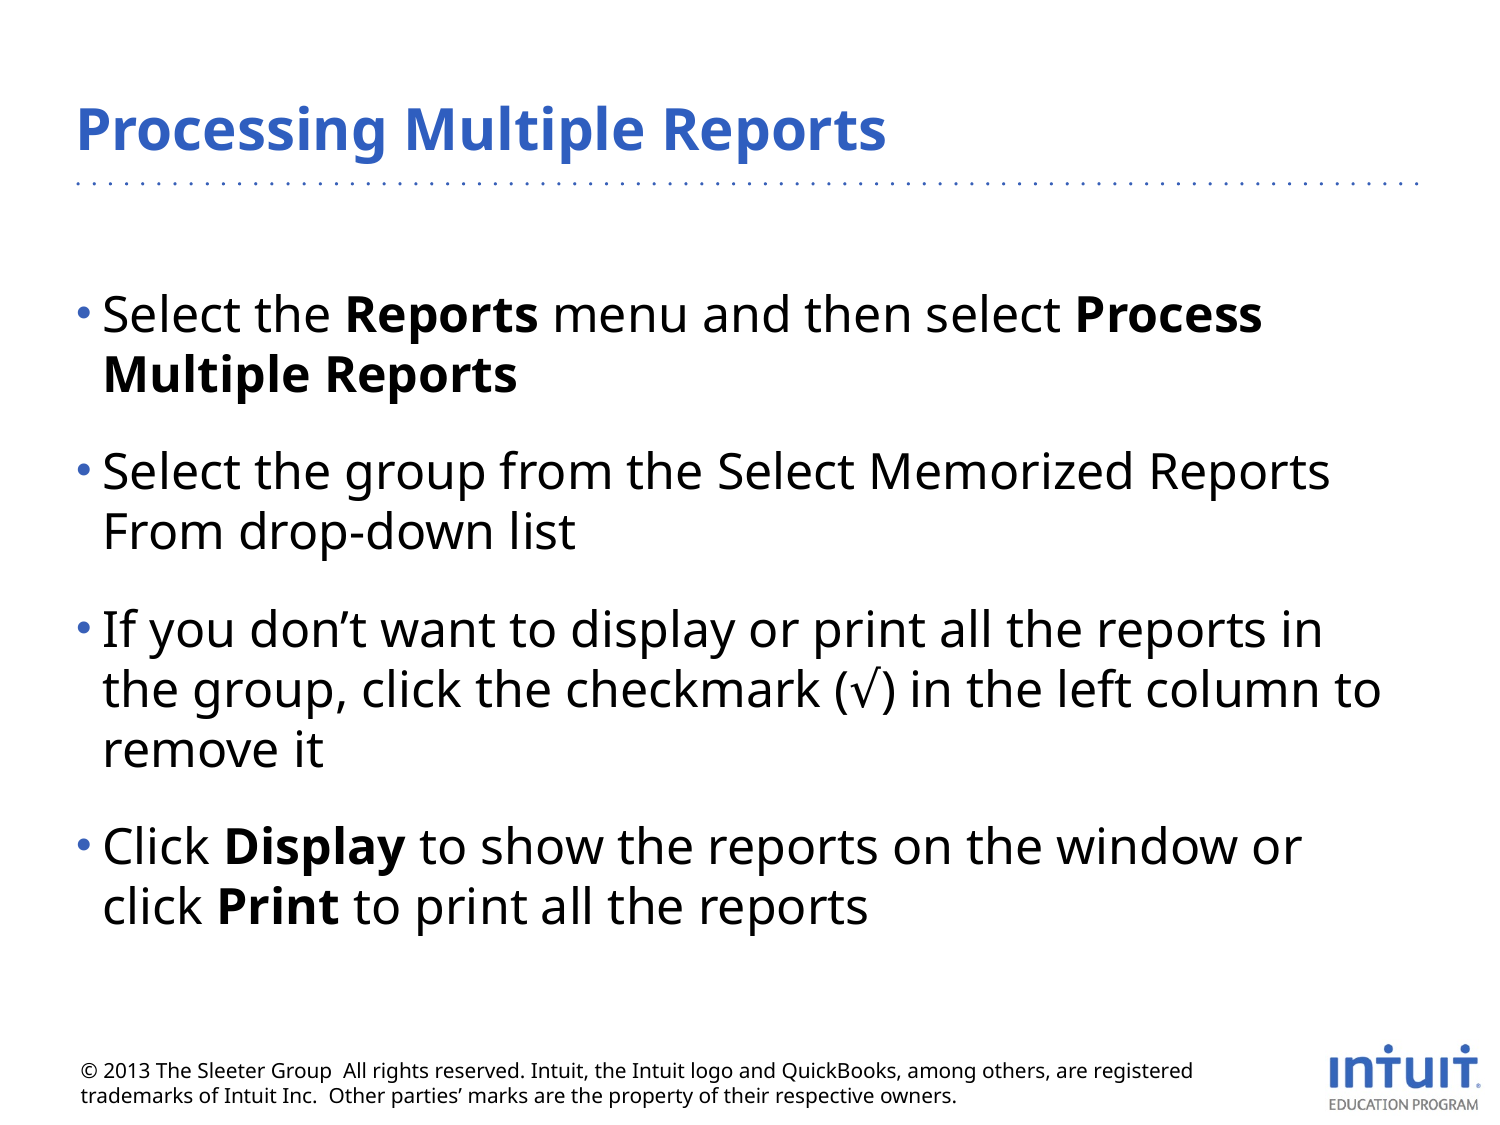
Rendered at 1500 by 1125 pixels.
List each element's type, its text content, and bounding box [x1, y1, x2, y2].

picture [1325, 1039, 1485, 1116]
title Processing Multiple Reports [75, 50, 1425, 163]
list Select the Reports menu and then select Process Multiple Reports Select the group from the Select Memorized Reports From drop-down list If you don’t want to display or print all the reports in the group, click the checkmark (√) in the left column to remove it Click Display to show the reports on the window or click Print to print all the reports [75, 275, 1412, 994]
